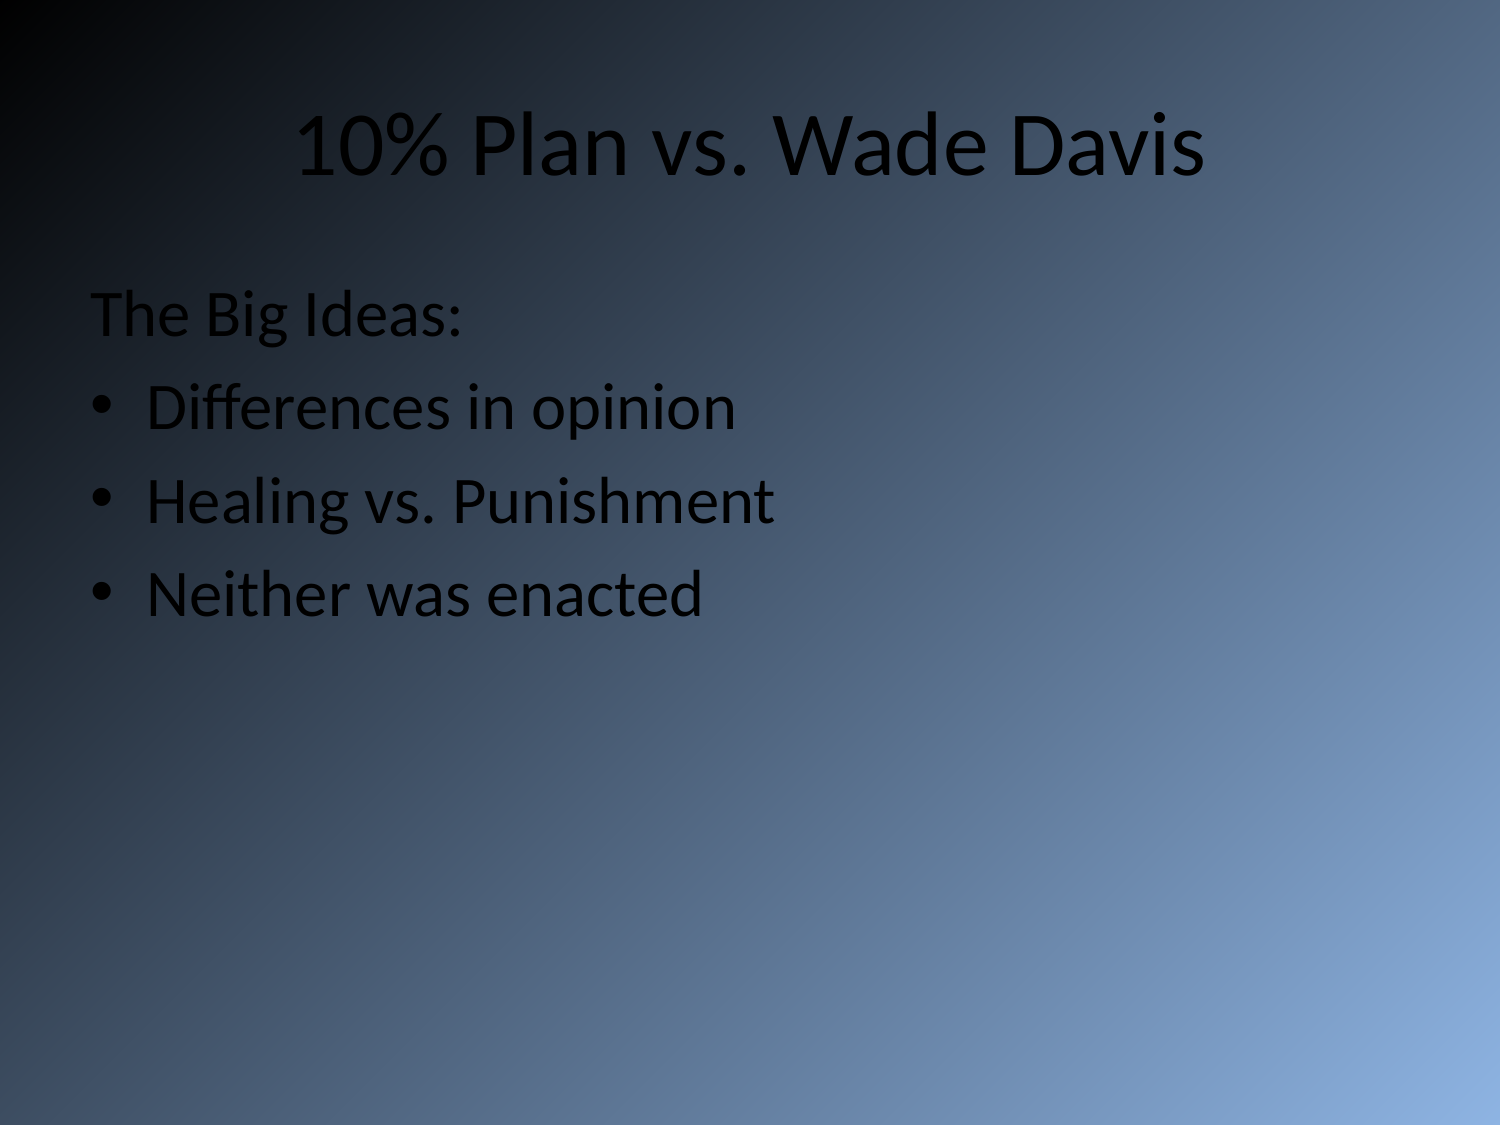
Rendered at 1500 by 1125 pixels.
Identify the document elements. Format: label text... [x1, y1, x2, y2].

list The Big Ideas: Differences in opinion Healing vs. Punishment Neither was enacted [75, 262, 1425, 1005]
title 10% Plan vs. Wade Davis [75, 45, 1425, 233]
